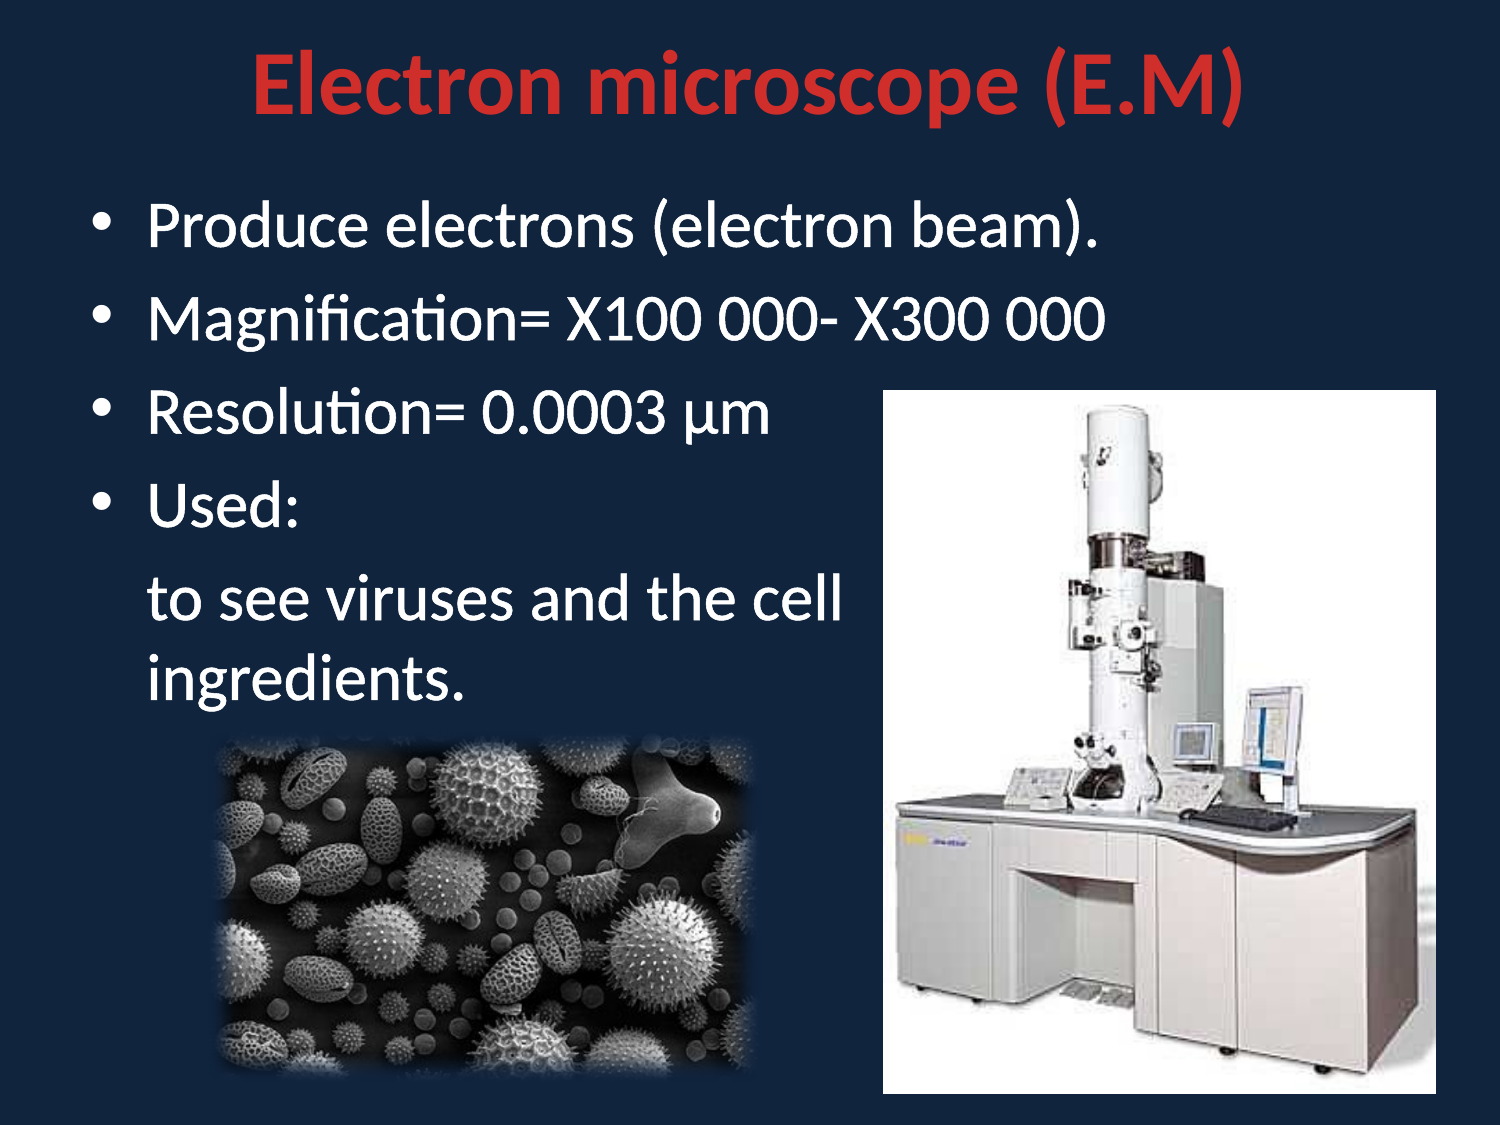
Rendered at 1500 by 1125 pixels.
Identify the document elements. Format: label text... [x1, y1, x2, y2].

list Produce electrons (electron beam). Magnification= X100 000- X300 000 Resolution= 0.0003 µm Used: to see viruses and the cell ingredients. [75, 172, 1152, 916]
picture [883, 390, 1436, 1095]
title Electron microscope (E.M) [75, 0, 1425, 172]
picture [207, 730, 763, 1083]
